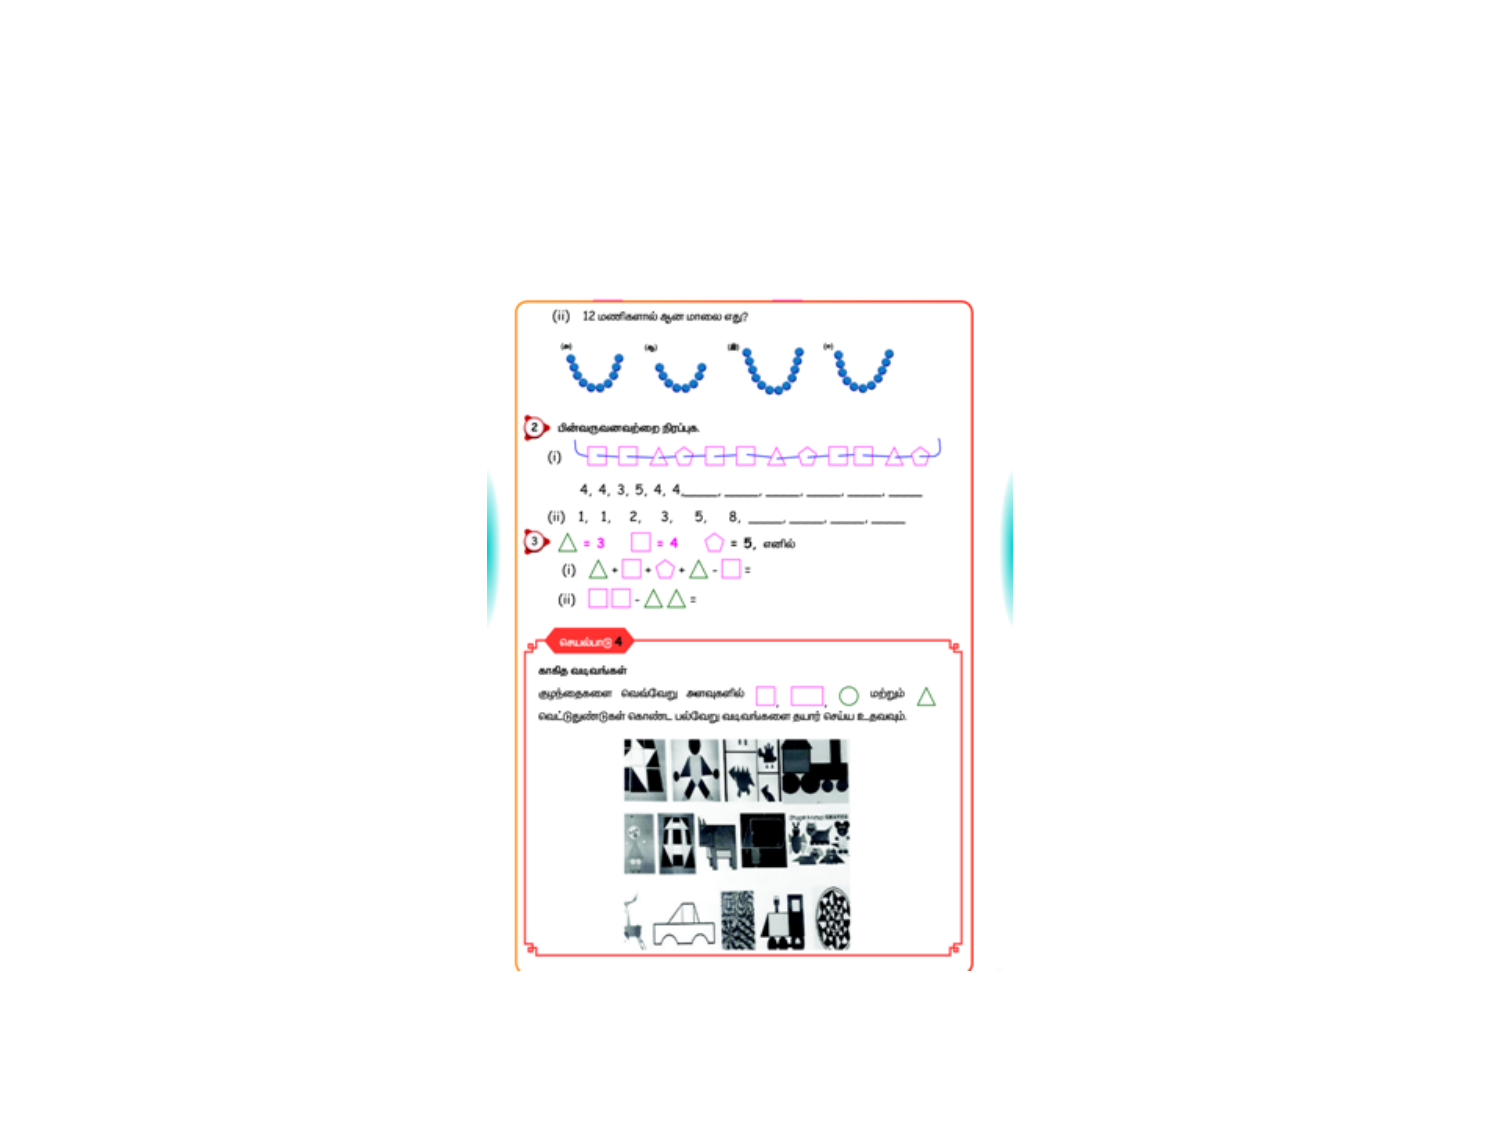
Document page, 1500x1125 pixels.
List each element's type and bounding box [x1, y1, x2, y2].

list [487, 296, 1013, 971]
